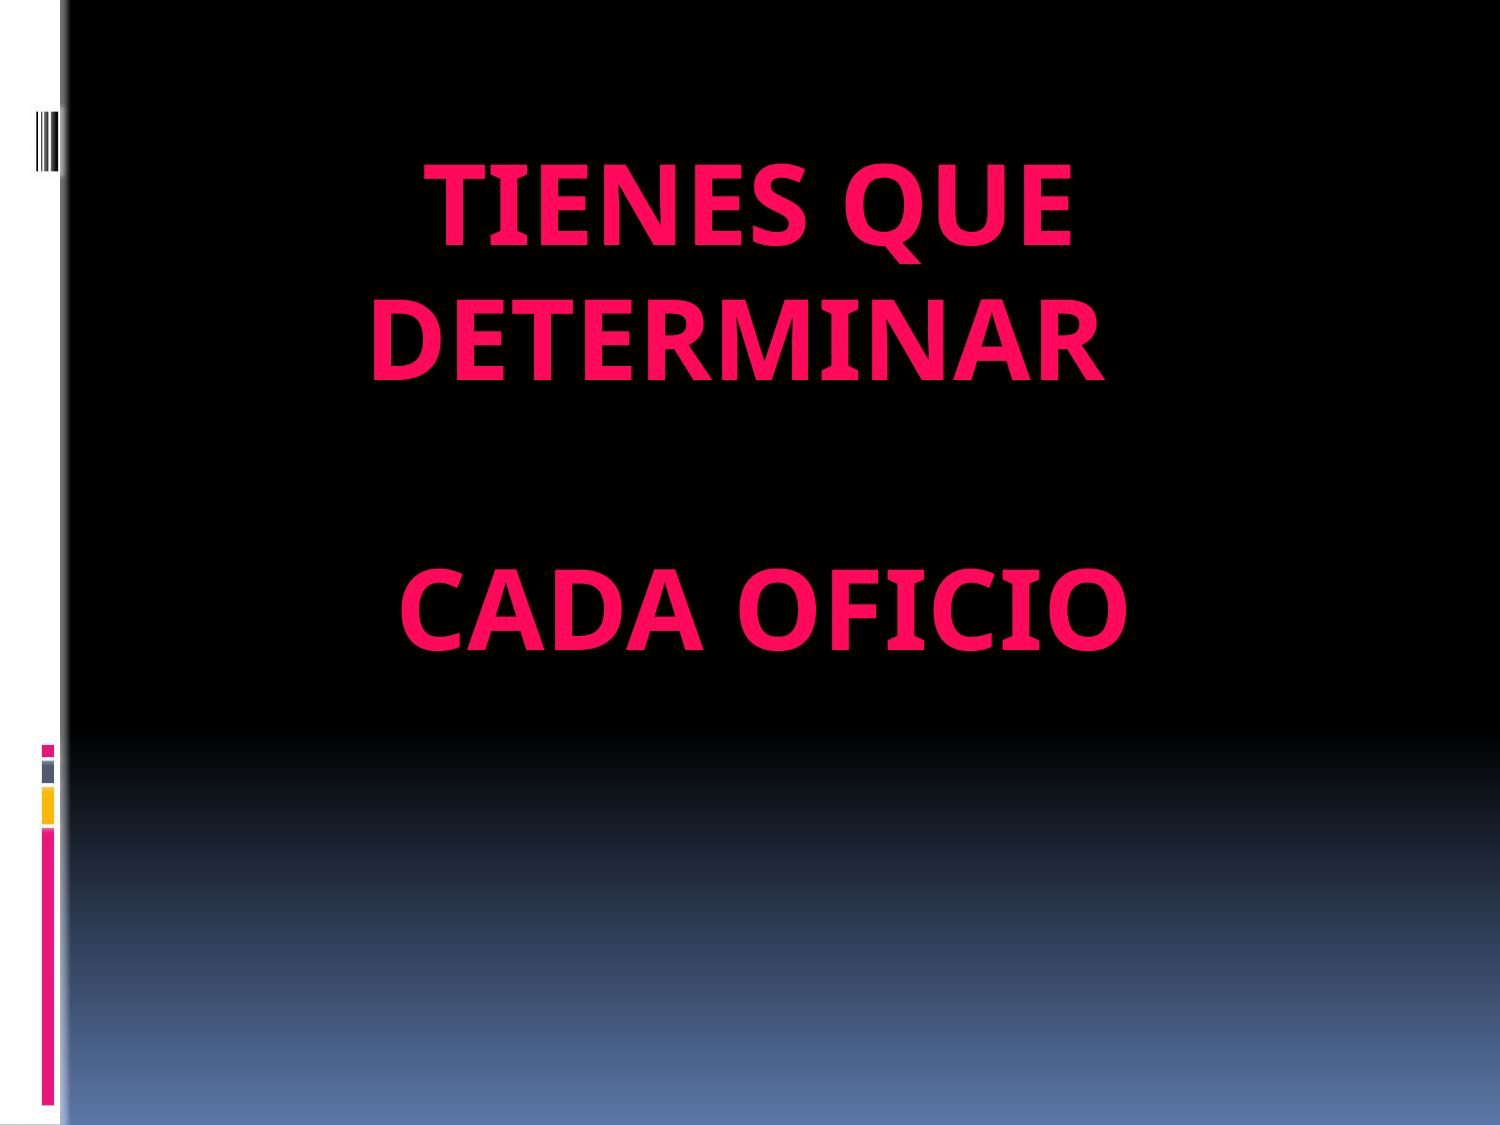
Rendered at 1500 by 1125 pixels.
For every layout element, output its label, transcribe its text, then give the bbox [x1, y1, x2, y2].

text_box TIENES QUE DETERMINAR CADA OFICIO [42, 125, 1458, 816]
